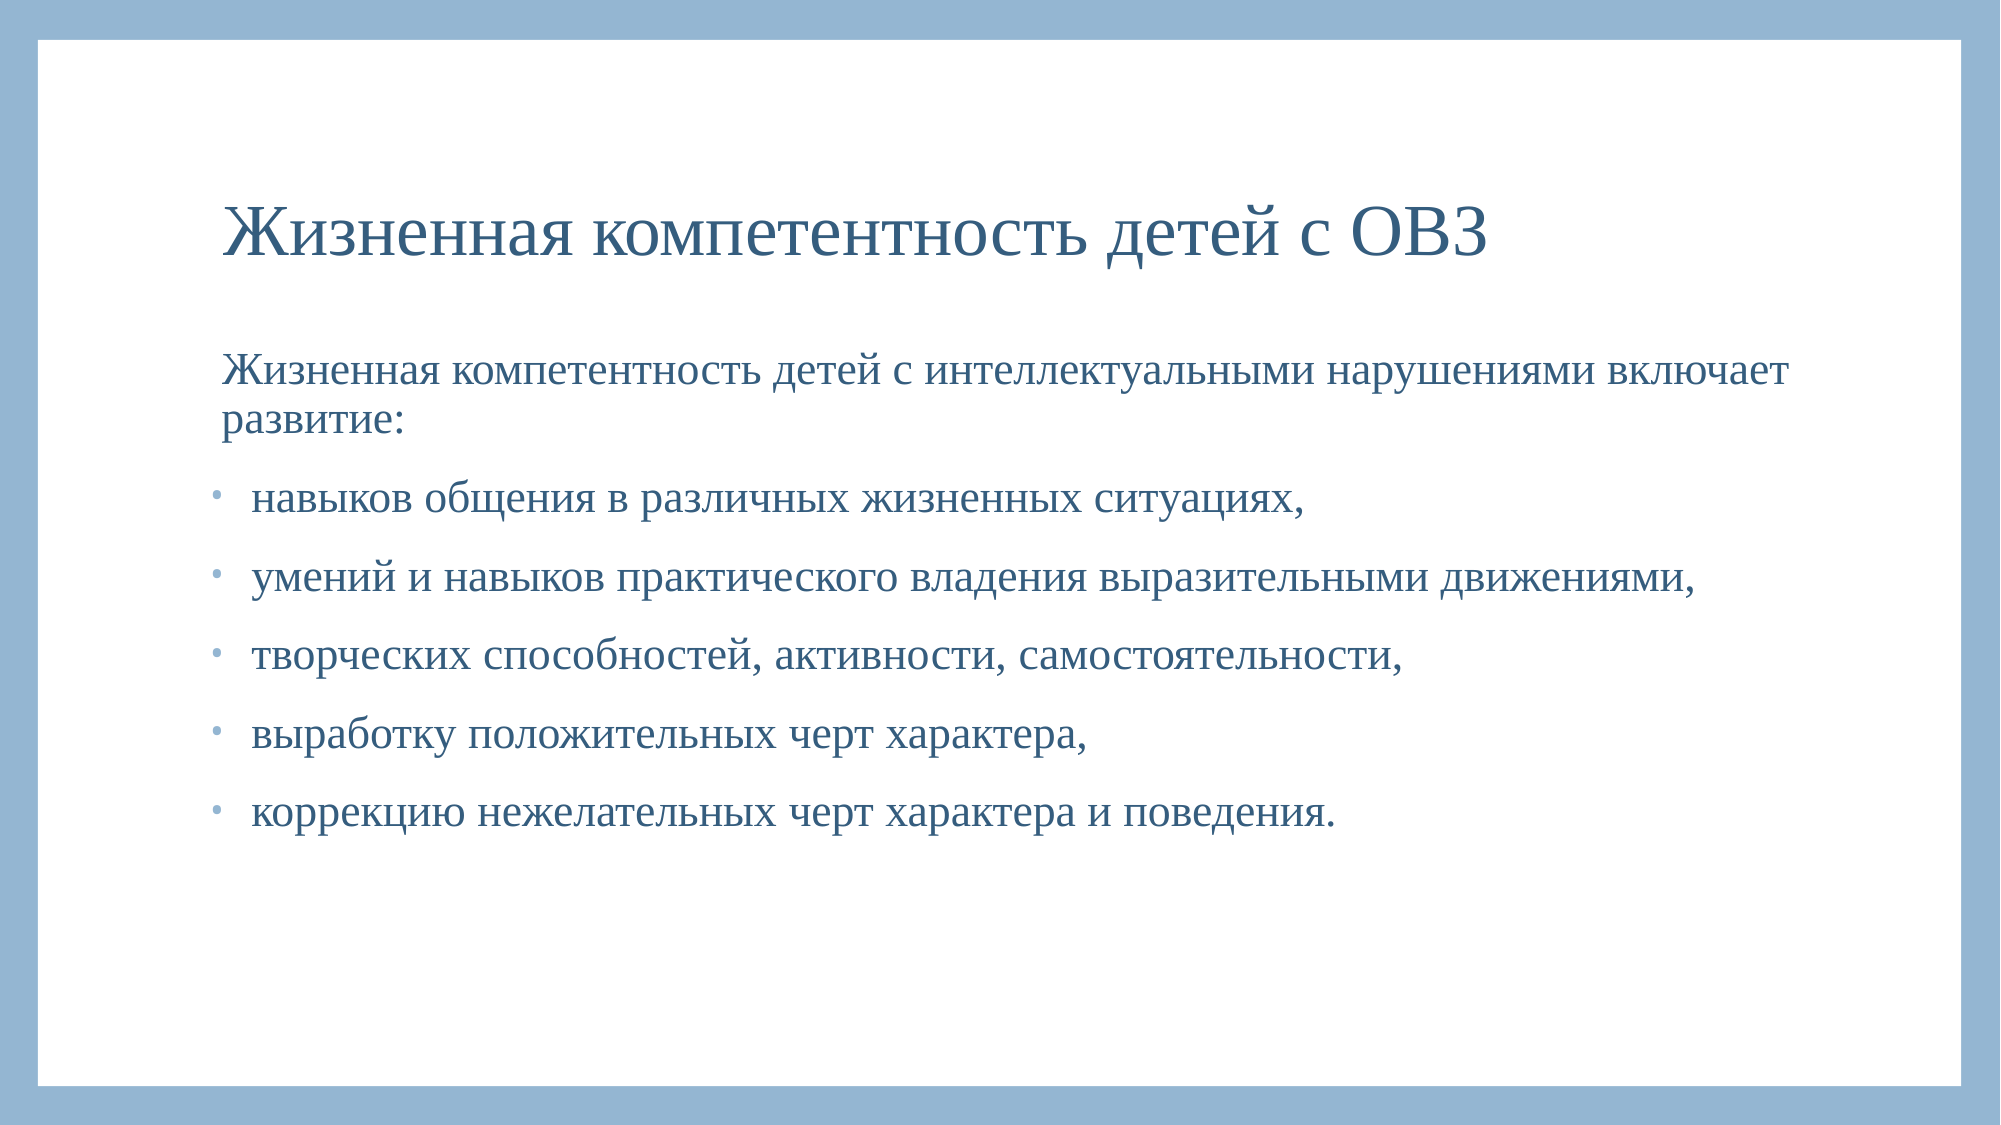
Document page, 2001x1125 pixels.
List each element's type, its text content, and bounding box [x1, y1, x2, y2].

list Жизненная компетентность детей с интеллектуальными нарушениями включает развитие: навыков общения в различных жизненных ситуациях, умений и навыков практического владения выразительными движениями, творческих способностей, активности, самостоятельности, выработку положительных черт характера, коррекцию нежелательных черт характера и поведения. [187, 337, 1808, 1000]
title Жизненная компетентность детей с ОВЗ [189, 159, 1751, 305]
